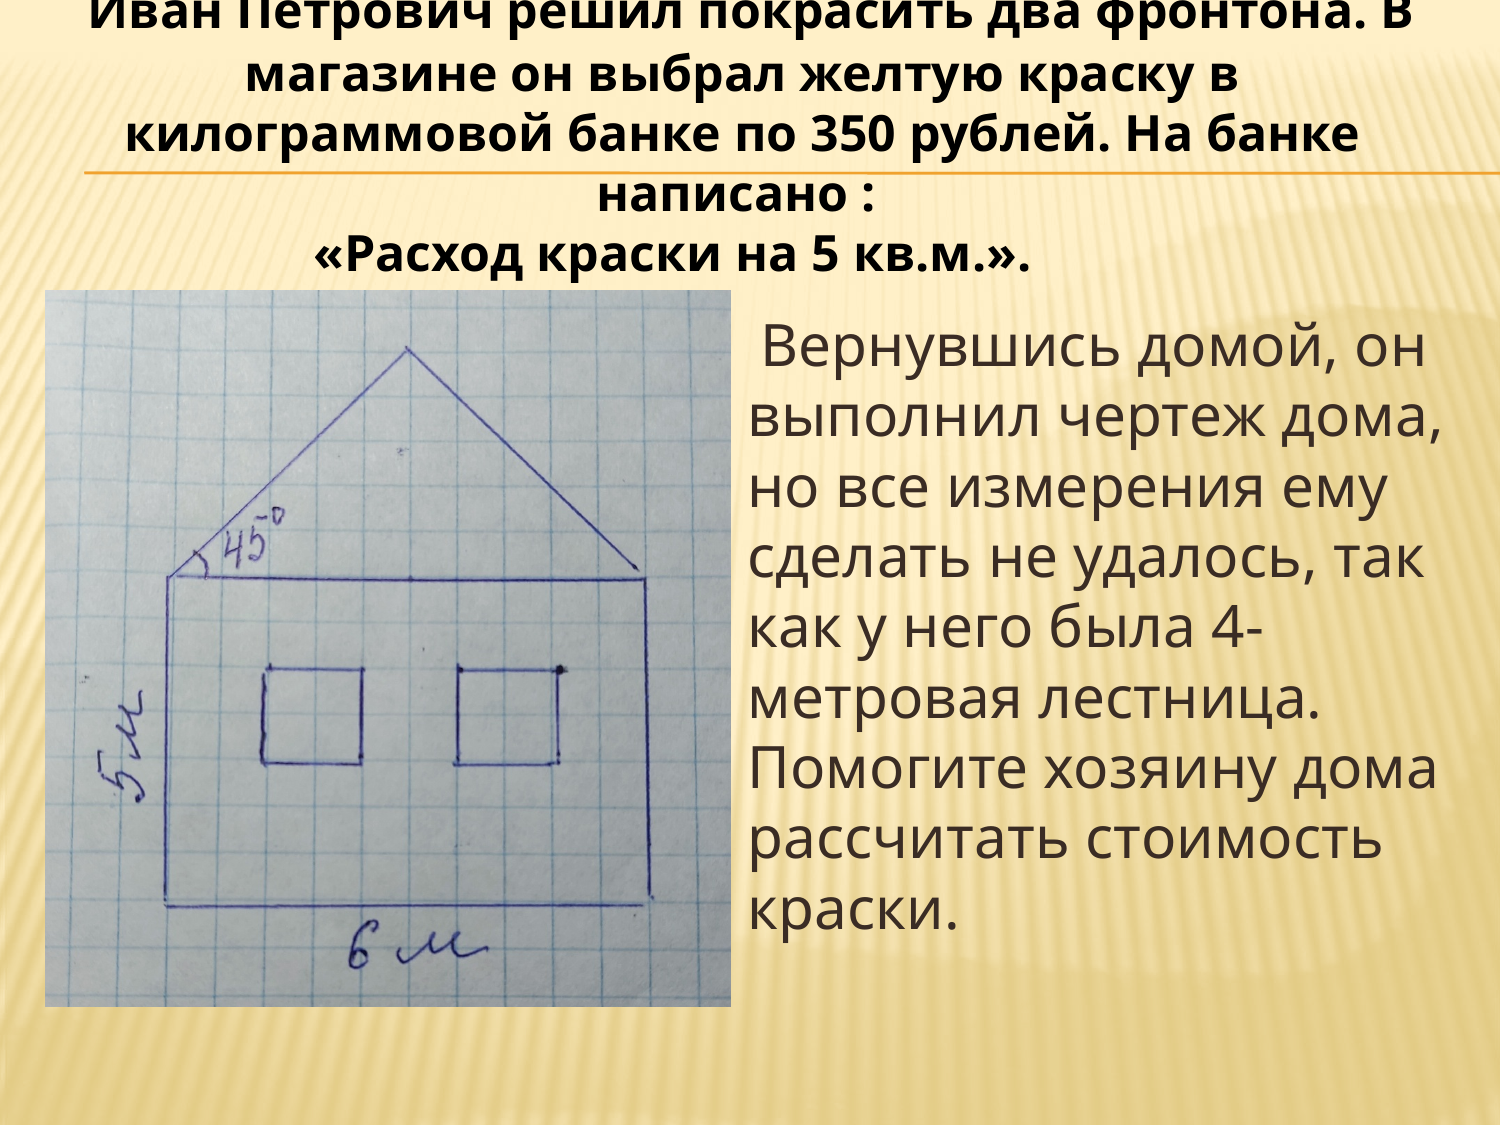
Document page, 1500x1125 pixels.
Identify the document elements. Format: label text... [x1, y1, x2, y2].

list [45, 290, 731, 1007]
title Иван Петрович решил покрасить два фронтона. В магазине он выбрал желтую краску в килограммовой банке по 350 рублей. На банке написано : «Расход краски на 5 кв.м.». [45, 0, 1440, 244]
list Вернувшись домой, он выполнил чертеж дома, но все измерения ему сделать не удалось, так как у него была 4-метровая лестница. Помогите хозяину дома рассчитать стоимость краски. [739, 300, 1471, 997]
